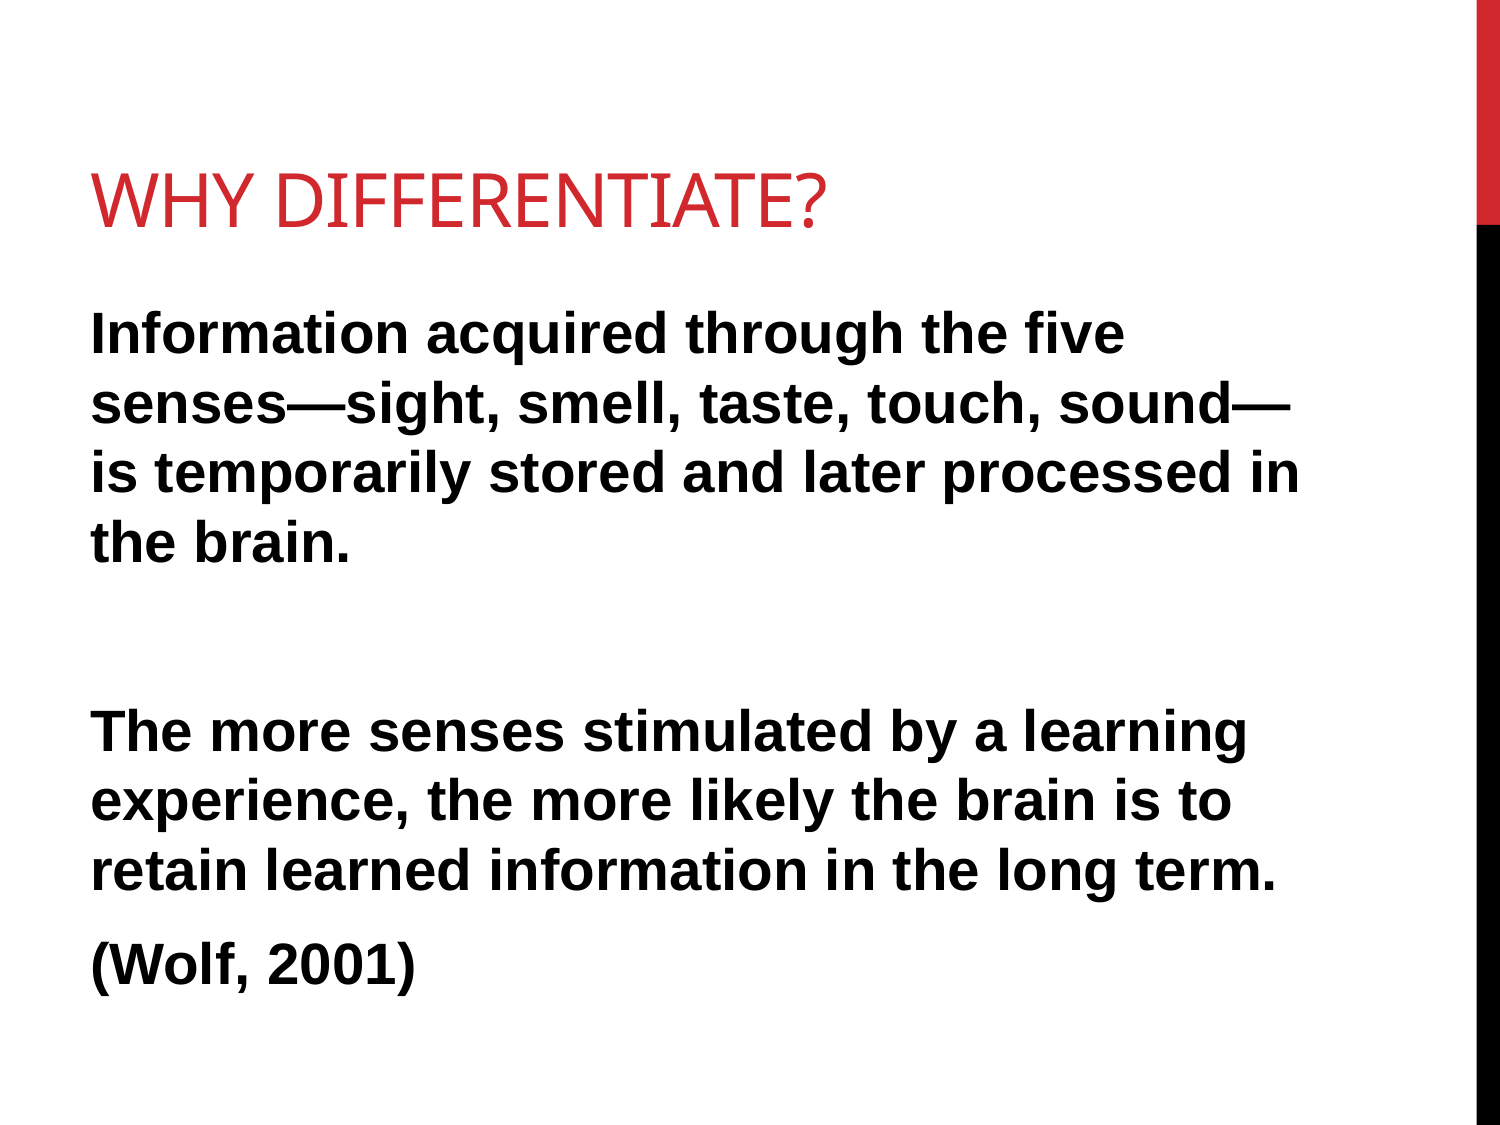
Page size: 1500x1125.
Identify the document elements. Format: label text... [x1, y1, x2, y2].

list Information acquired through the five senses—sight, smell, taste, touch, sound—is temporarily stored and later processed in the brain. The more senses stimulated by a learning experience, the more likely the brain is to retain learned information in the long term. (Wolf, 2001) [75, 287, 1325, 1010]
title Why Differentiate? [75, 25, 1025, 250]
